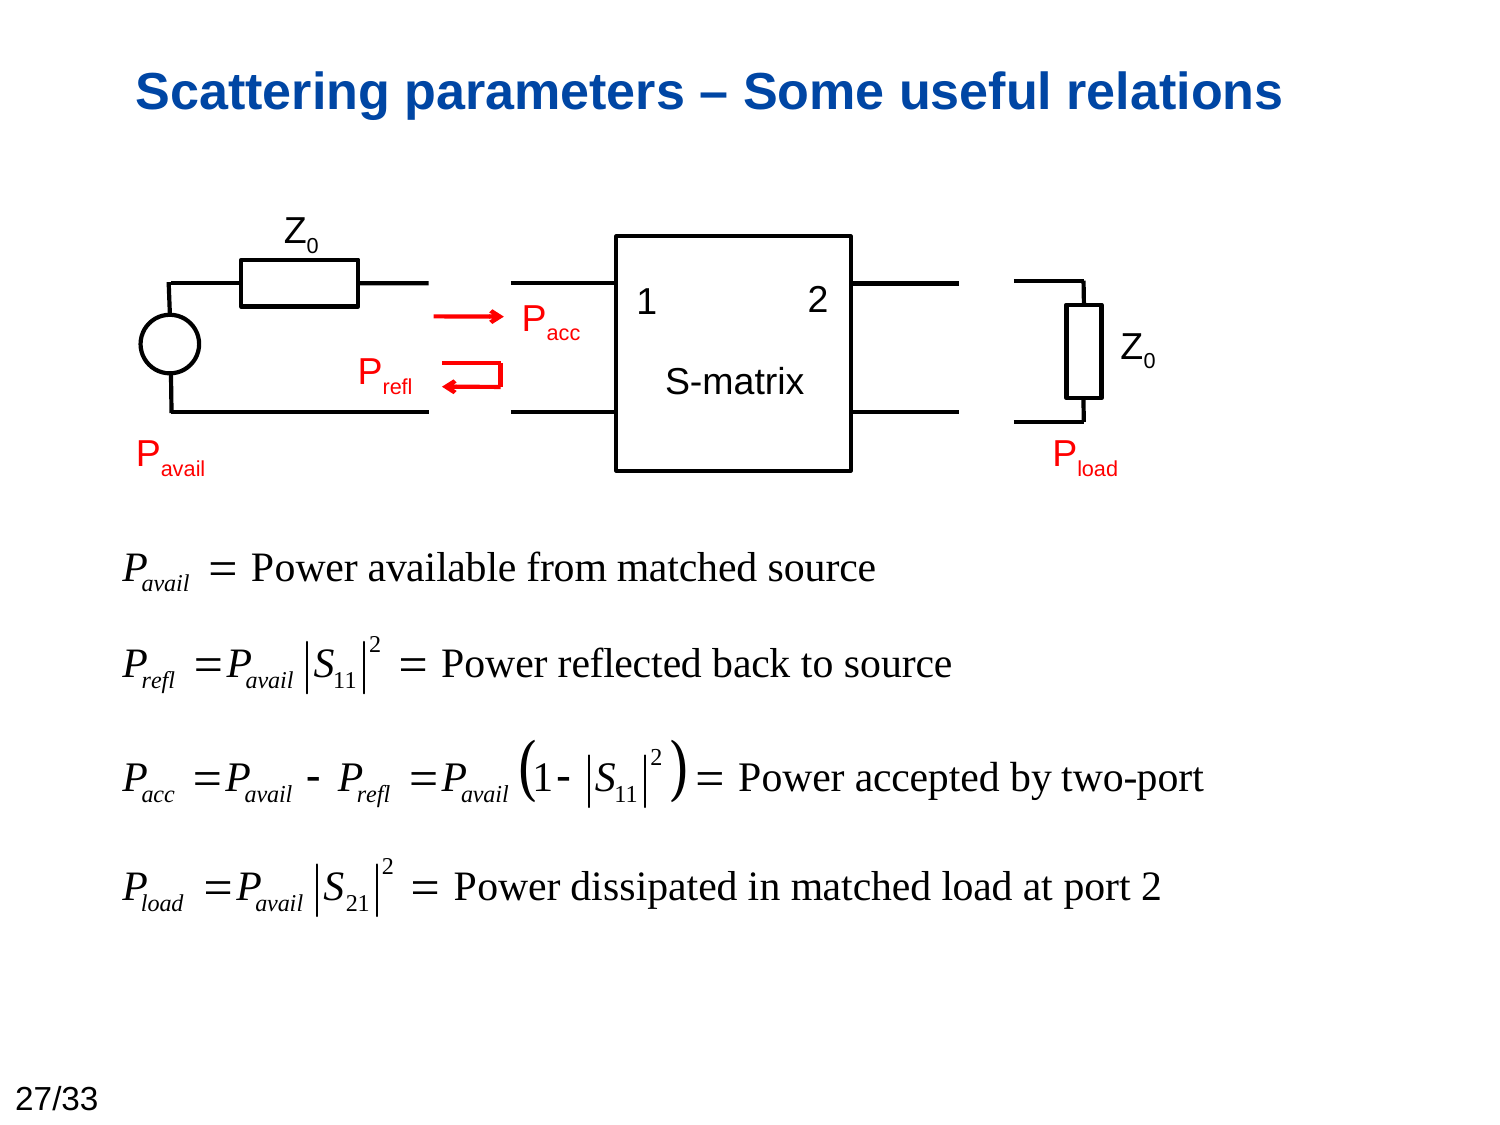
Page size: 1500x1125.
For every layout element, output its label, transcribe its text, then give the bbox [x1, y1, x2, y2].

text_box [113, 623, 962, 704]
title Scattering parameters – Some useful relations [120, 18, 1471, 159]
text_box [616, 236, 851, 471]
text_box S-matrix [650, 349, 820, 410]
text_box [113, 732, 1216, 830]
text_box 1 [621, 269, 672, 330]
text_box Prefl [342, 339, 428, 406]
text_box Z0 [1105, 314, 1171, 381]
text_box Z0 [268, 199, 334, 265]
text_box [140, 314, 200, 374]
text_box Pavail [121, 421, 221, 488]
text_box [113, 538, 887, 603]
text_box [113, 846, 1170, 927]
text_box Pacc [506, 286, 596, 352]
text_box [241, 259, 359, 307]
text_box [1066, 304, 1102, 399]
text_box 2 [792, 267, 844, 328]
text_box Pload [1037, 421, 1133, 488]
